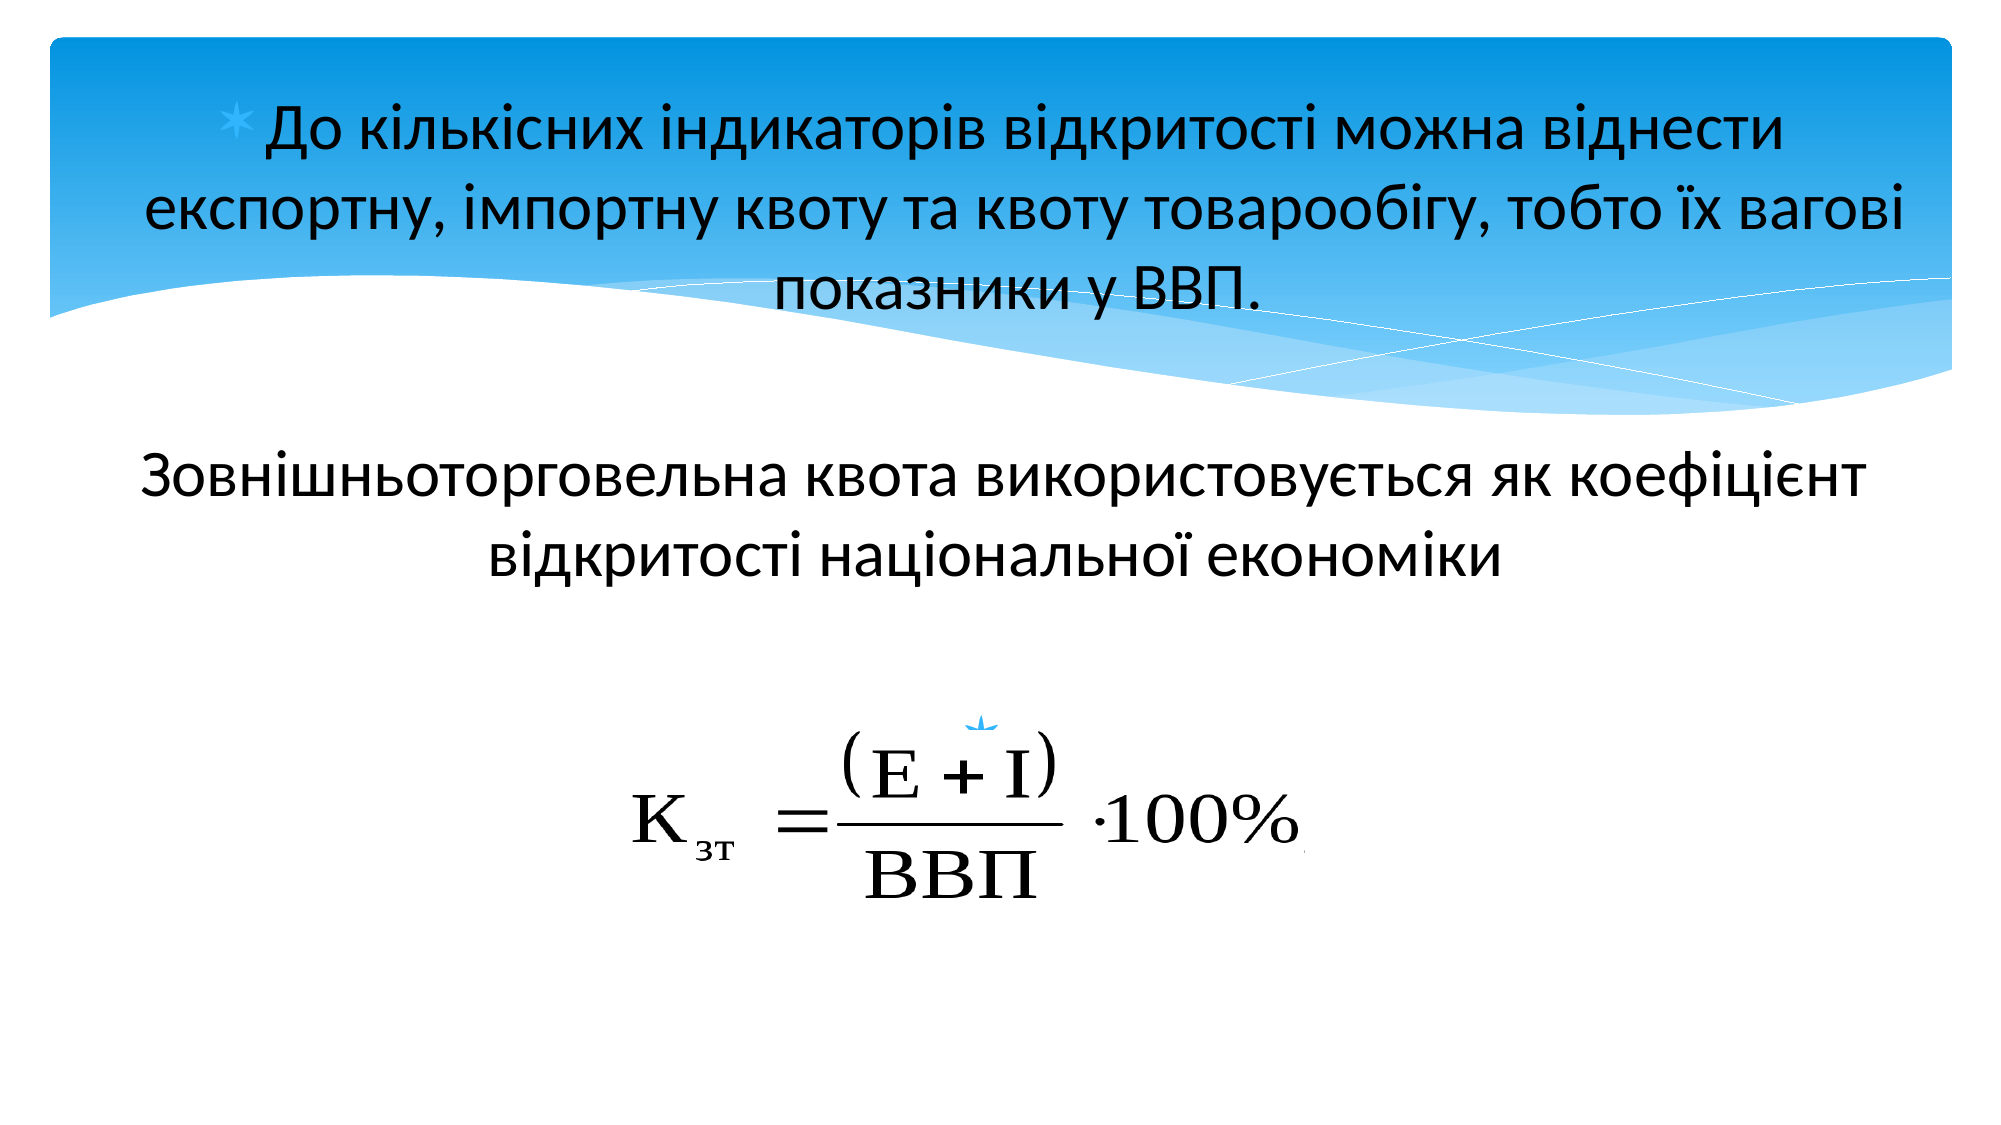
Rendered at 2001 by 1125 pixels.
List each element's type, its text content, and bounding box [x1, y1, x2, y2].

list До кількісних індикаторів відкритості можна віднести експортну, імпортну квоту та квоту товарообігу, тобто їх вагові показники у ВВП. Зовнішньоторговельна квота використовується як коефіцієнт відкритості національної економіки . [59, 75, 1948, 1060]
picture [618, 729, 1305, 908]
